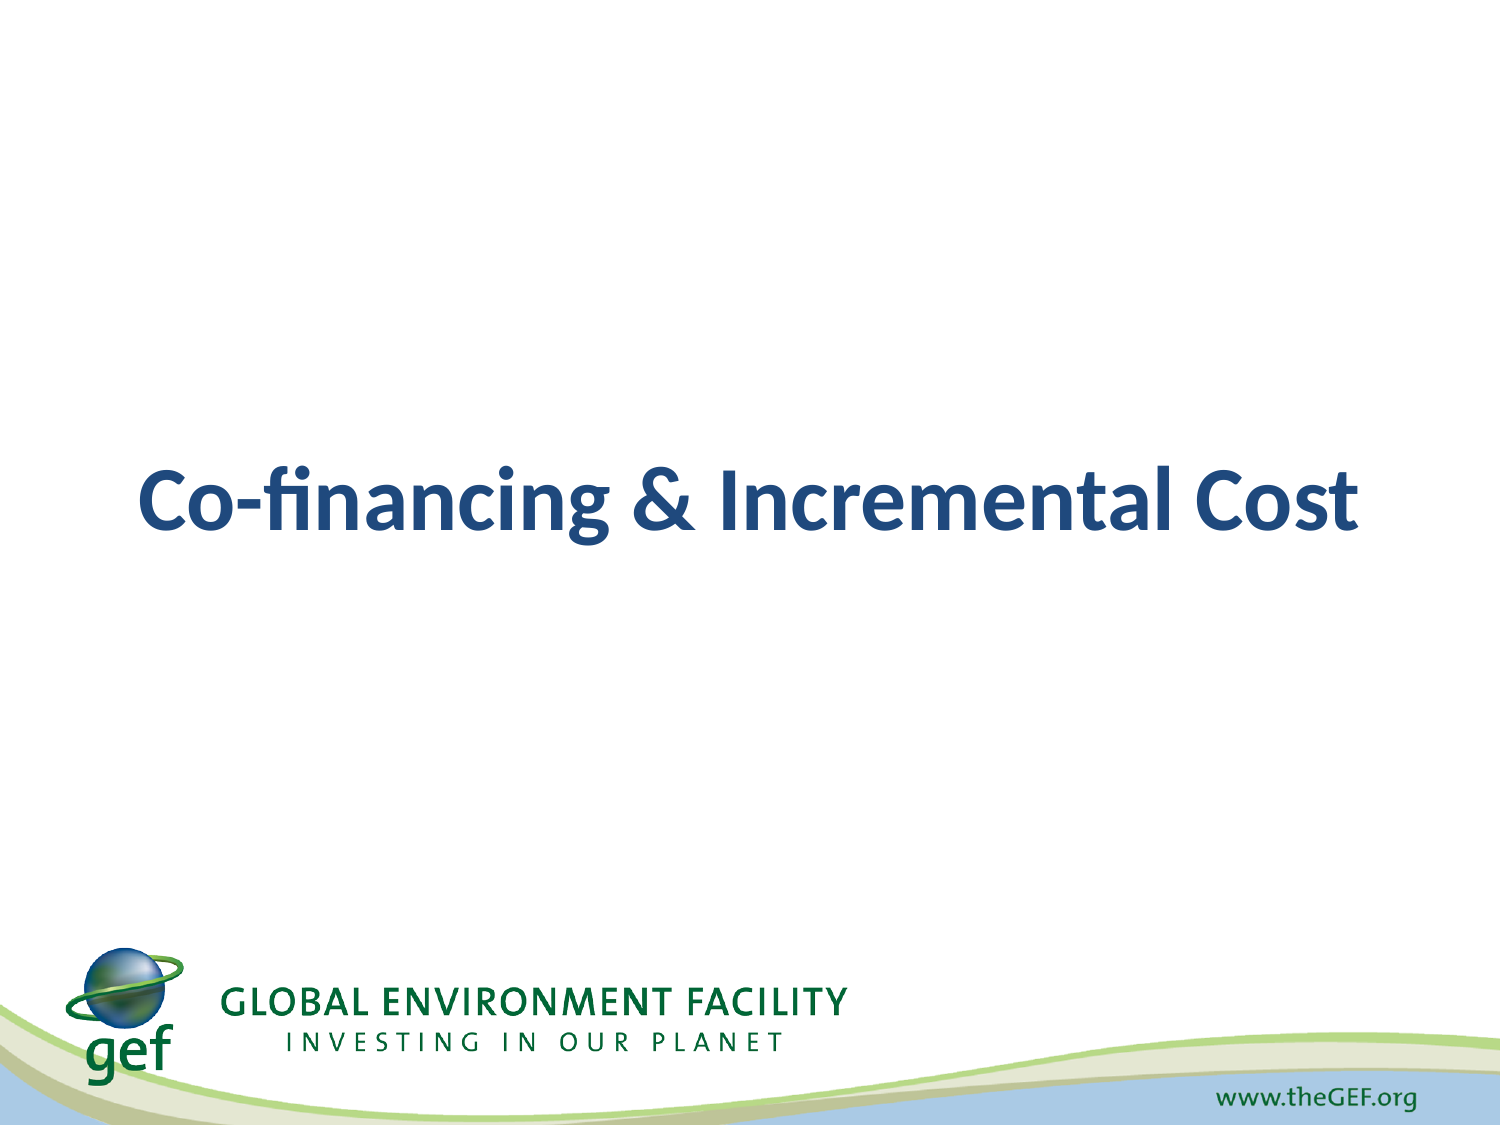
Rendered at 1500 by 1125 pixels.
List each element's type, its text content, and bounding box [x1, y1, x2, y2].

title Co-financing & Incremental Cost [74, 399, 1426, 588]
picture [0, 920, 1500, 1125]
